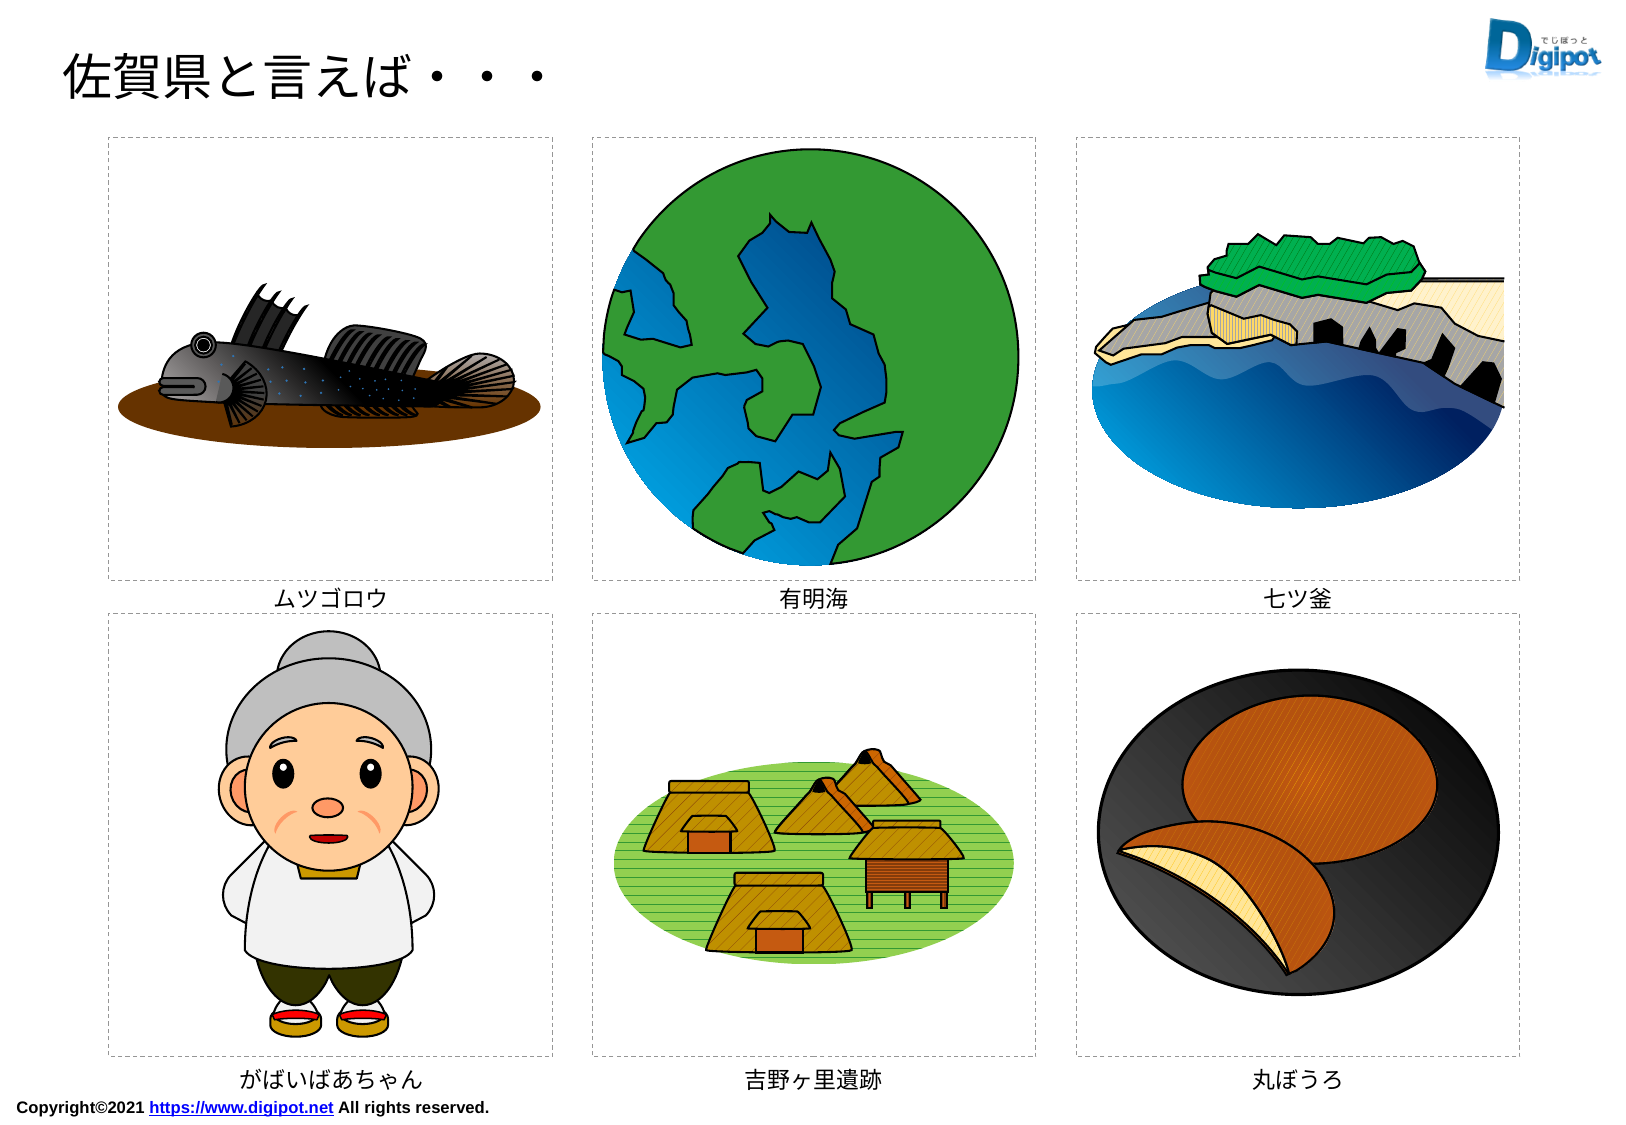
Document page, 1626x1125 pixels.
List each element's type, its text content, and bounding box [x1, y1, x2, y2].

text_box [602, 149, 1019, 566]
text_box 佐賀県と言えば・・・ [47, 38, 578, 113]
text_box 有明海 [587, 577, 1041, 620]
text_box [218, 630, 439, 1037]
text_box ムツゴロウ [104, 577, 558, 620]
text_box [117, 290, 541, 449]
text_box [1092, 233, 1505, 509]
text_box がばいばあちゃん [104, 1058, 558, 1101]
text_box 丸ぼうろ [1071, 1058, 1525, 1101]
text_box 吉野ヶ里遺跡 [587, 1058, 1041, 1101]
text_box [613, 748, 1015, 965]
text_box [1098, 669, 1499, 995]
text_box 七ツ釜 [1071, 577, 1525, 620]
picture [1485, 18, 1602, 82]
